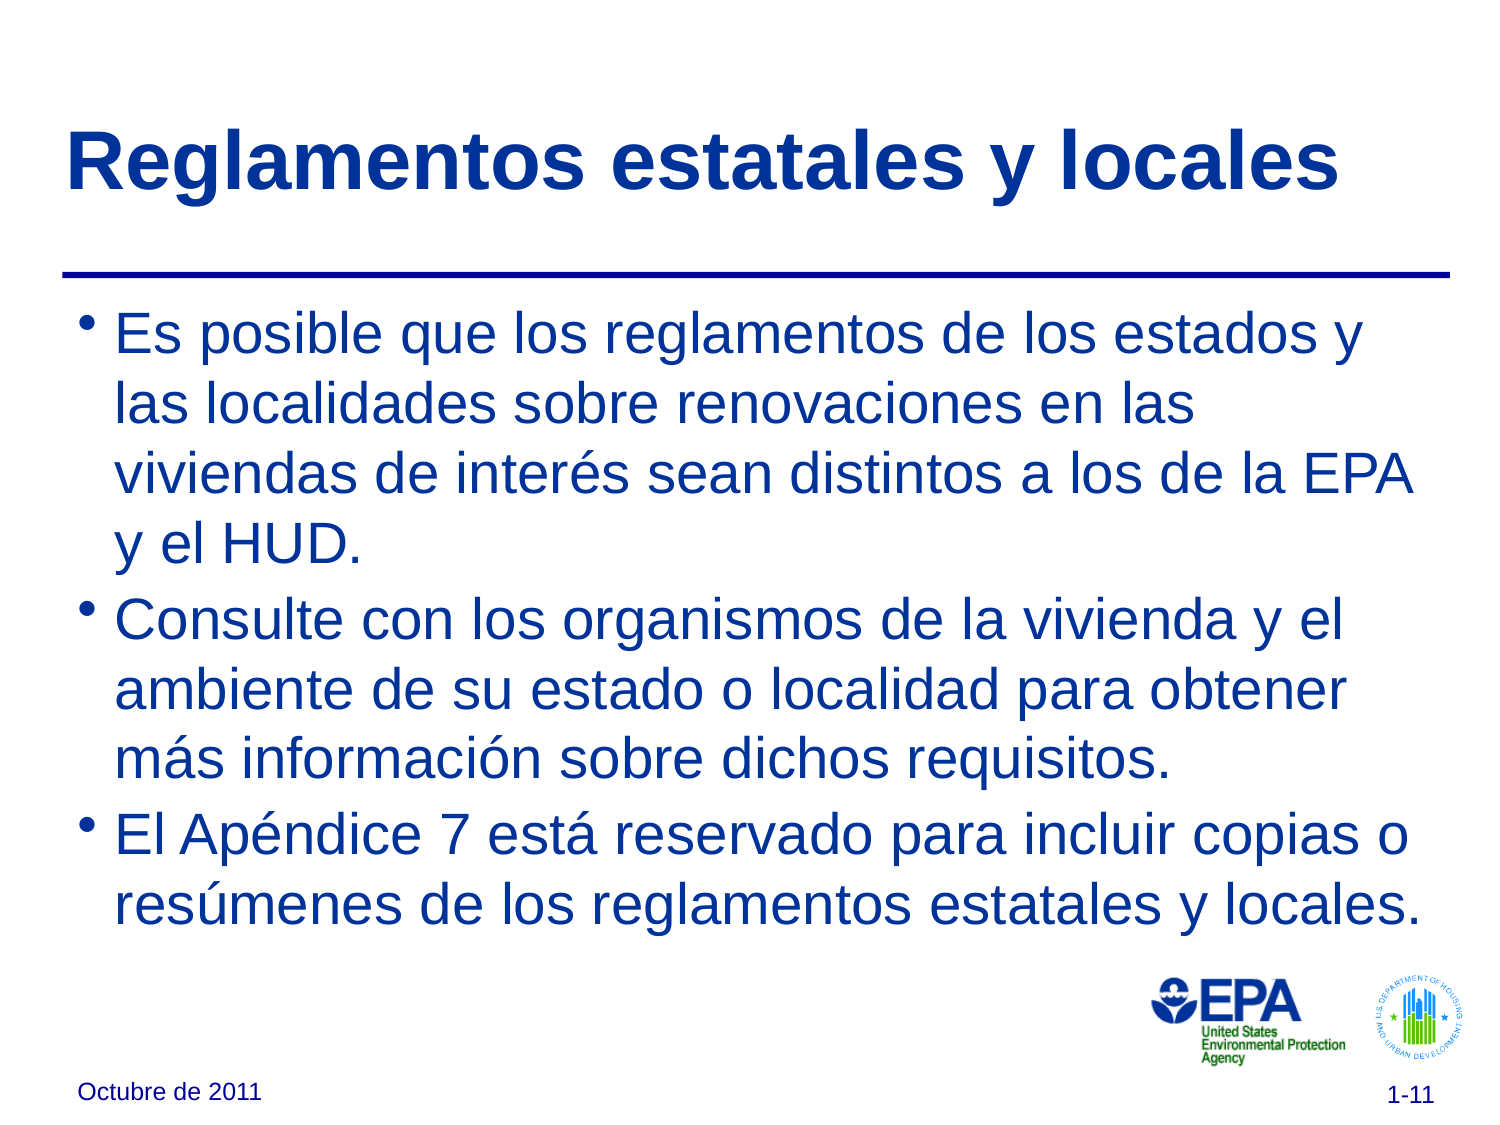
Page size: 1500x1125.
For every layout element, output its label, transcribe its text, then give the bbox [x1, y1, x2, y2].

title Reglamentos estatales y locales [49, 49, 1476, 263]
picture [1451, 974, 1463, 1060]
slide_number 1-11 [1137, 1051, 1451, 1113]
list Es posible que los reglamentos de los estados y las localidades sobre renovaciones en las viviendas de interés sean distintos a los de la EPA y el HUD. Consulte con los organismos de la vivienda y el ambiente de su estado o localidad para obtener más información sobre dichos requisitos. El Apéndice 7 está reservado para incluir copias o resúmenes de los reglamentos estatales y locales. [62, 287, 1451, 1051]
slide_number Octubre de 2011 [62, 1051, 376, 1113]
